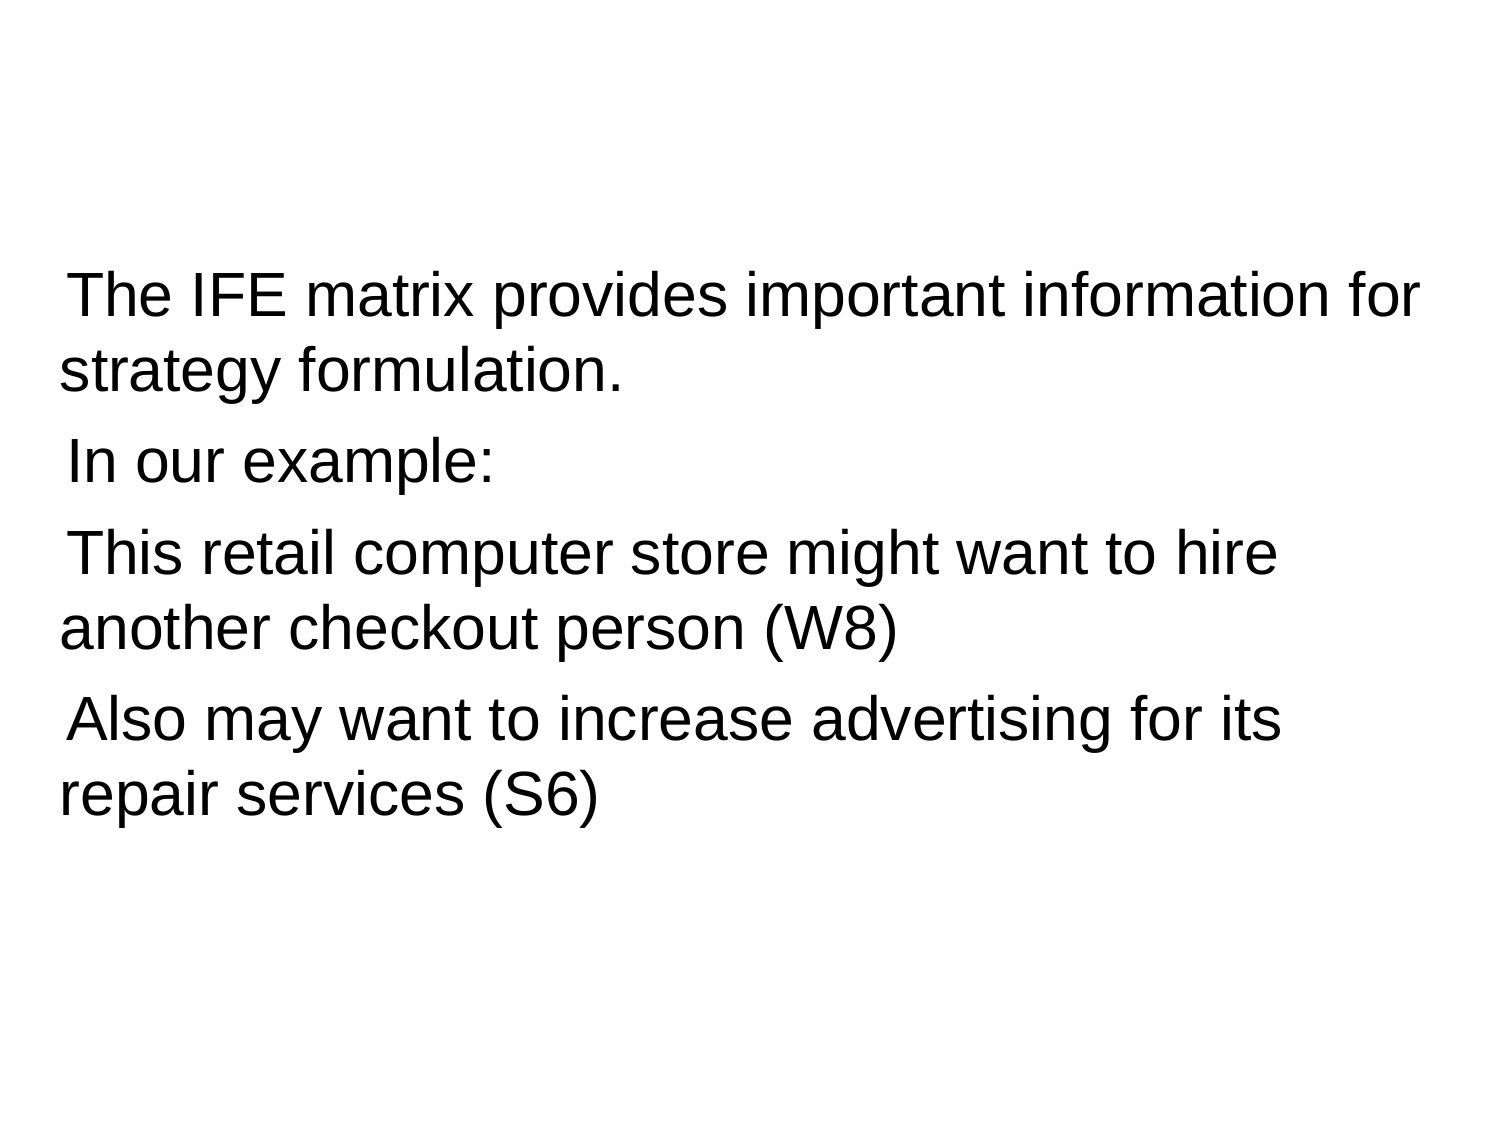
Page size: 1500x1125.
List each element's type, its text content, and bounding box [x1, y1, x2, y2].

list The IFE matrix provides important information for strategy formulation. In our example: This retail computer store might want to hire another checkout person (W8) Also may want to increase advertising for its repair services (S6) [59, 253, 1440, 1125]
